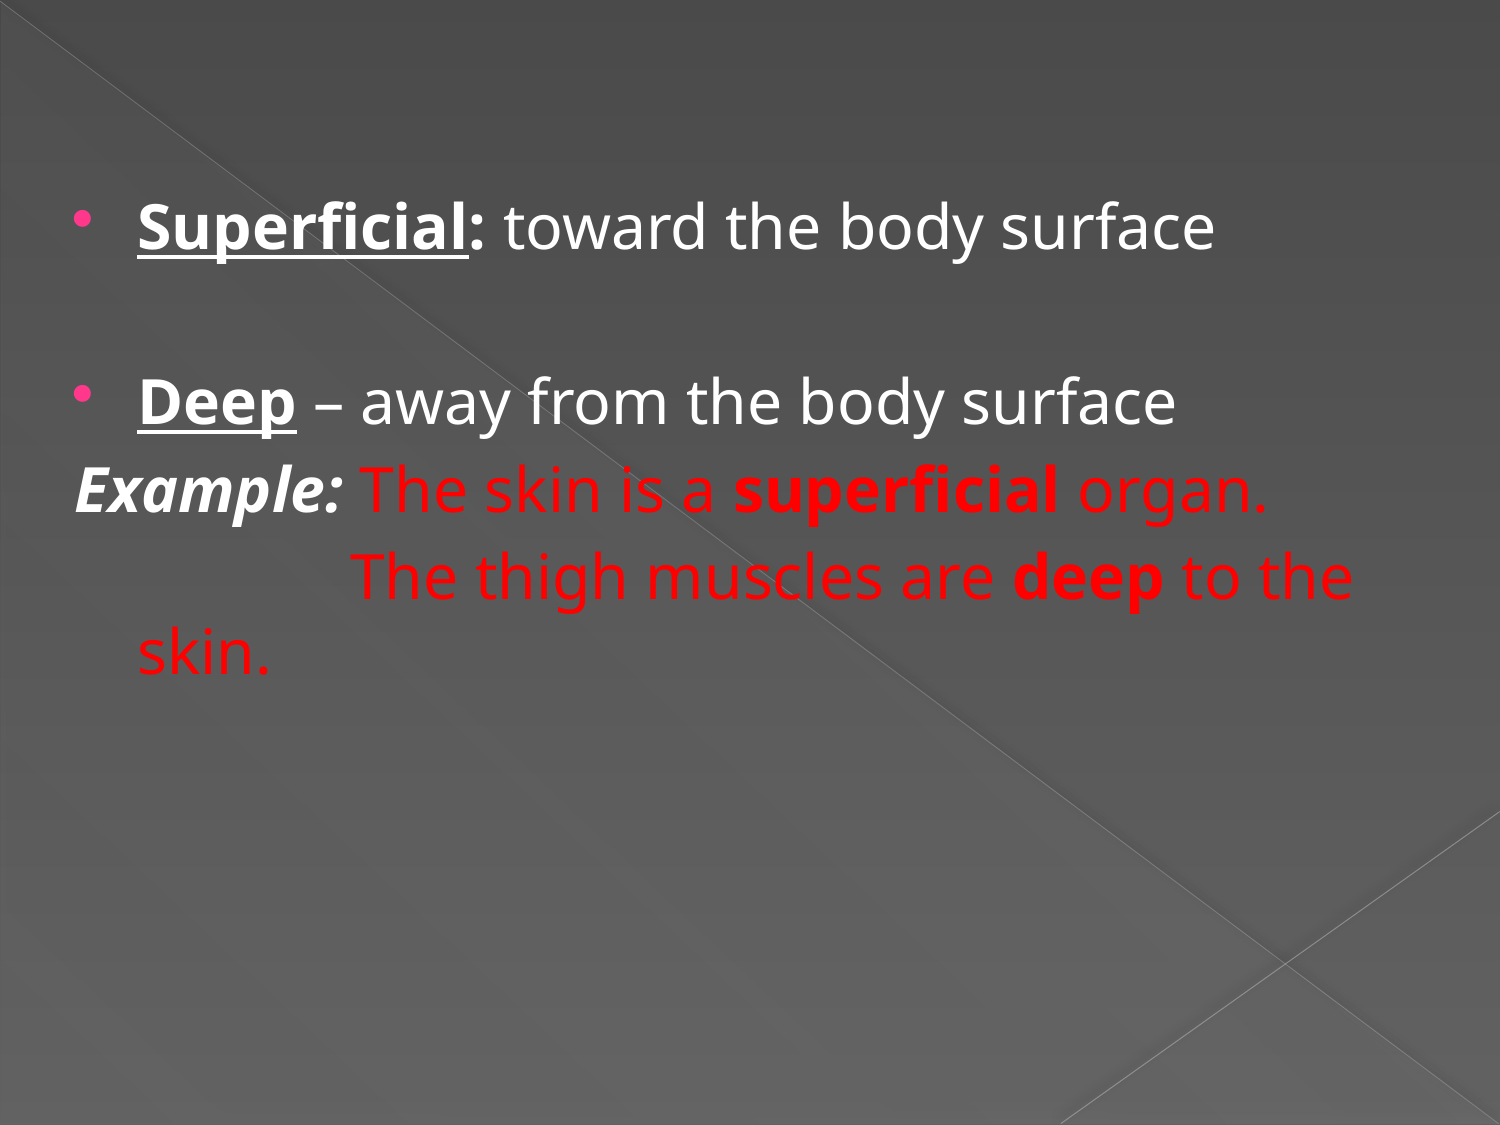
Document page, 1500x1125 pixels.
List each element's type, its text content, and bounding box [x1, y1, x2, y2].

list Superficial: toward the body surface Deep – away from the body surface Example: The skin is a superficial organ. The thigh muscles are deep to the skin. [48, 179, 1406, 990]
